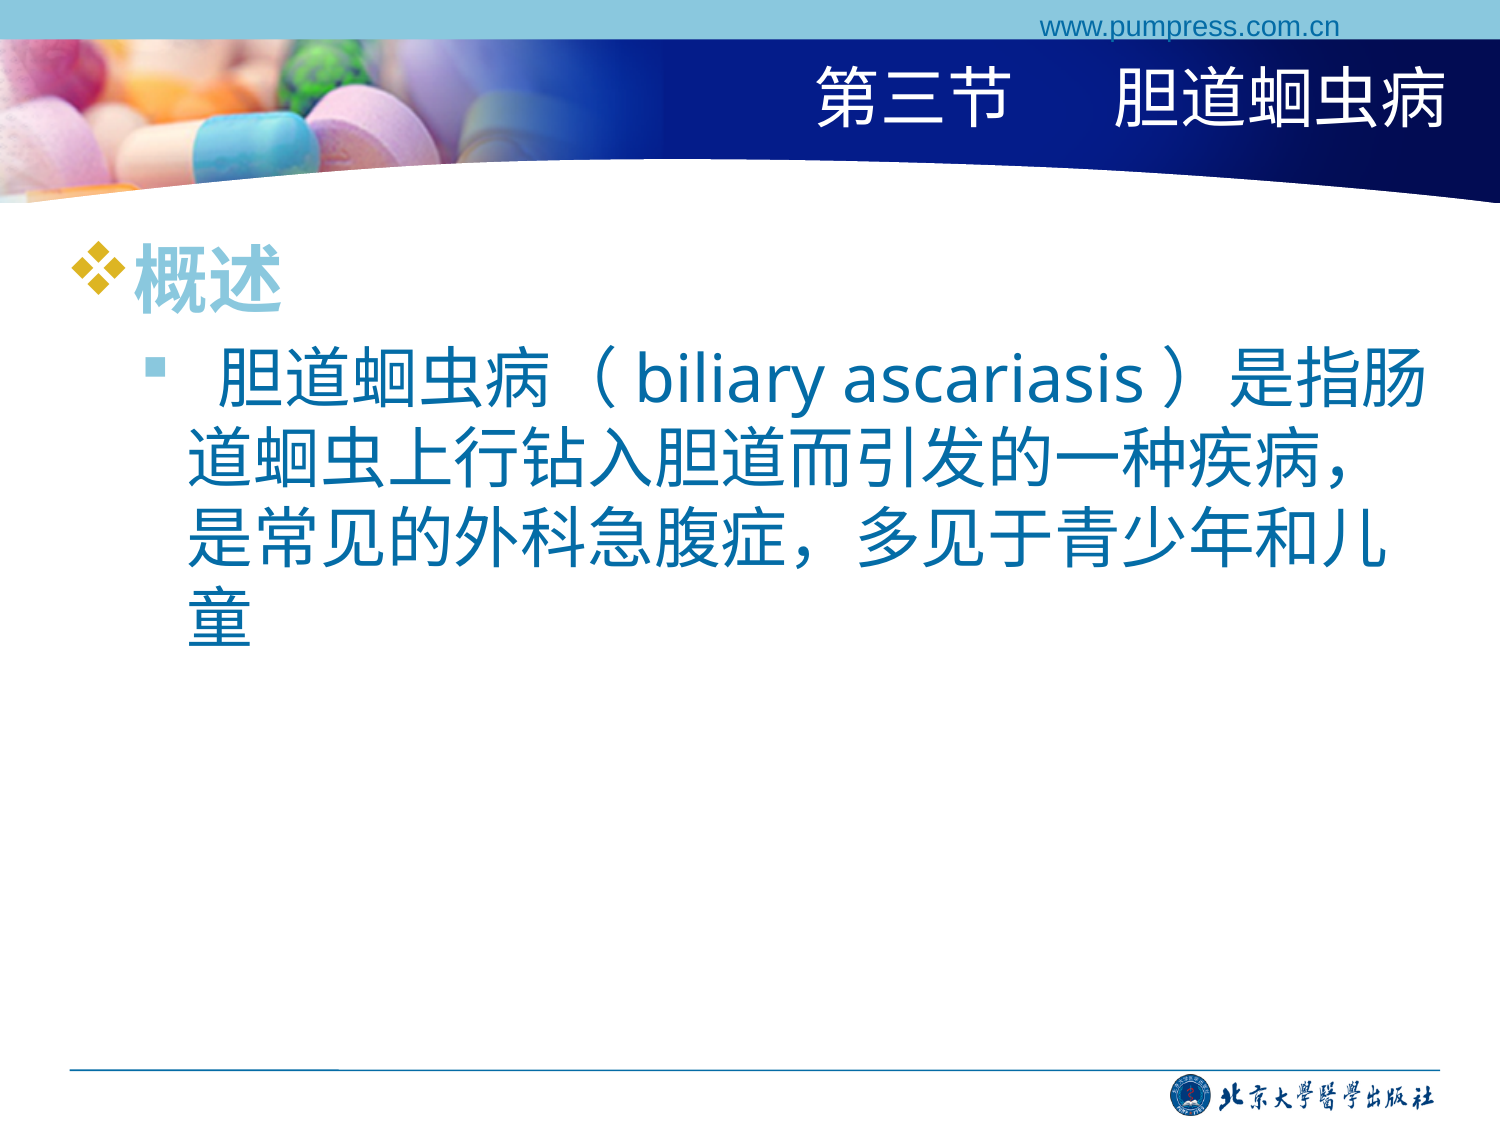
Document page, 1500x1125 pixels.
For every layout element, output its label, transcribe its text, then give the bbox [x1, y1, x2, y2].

picture [1170, 1074, 1436, 1118]
title 第三节 胆道蛔虫病 [137, 49, 1463, 143]
list 概述 胆道蛔虫病（biliary ascariasis）是指肠道蛔虫上行钻入胆道而引发的一种疾病，是常见的外科急腹症，多见于青少年和儿童 [49, 224, 1463, 1026]
picture [0, 40, 1500, 203]
slide_number www.pumpress.com.cn [1025, 0, 1463, 38]
